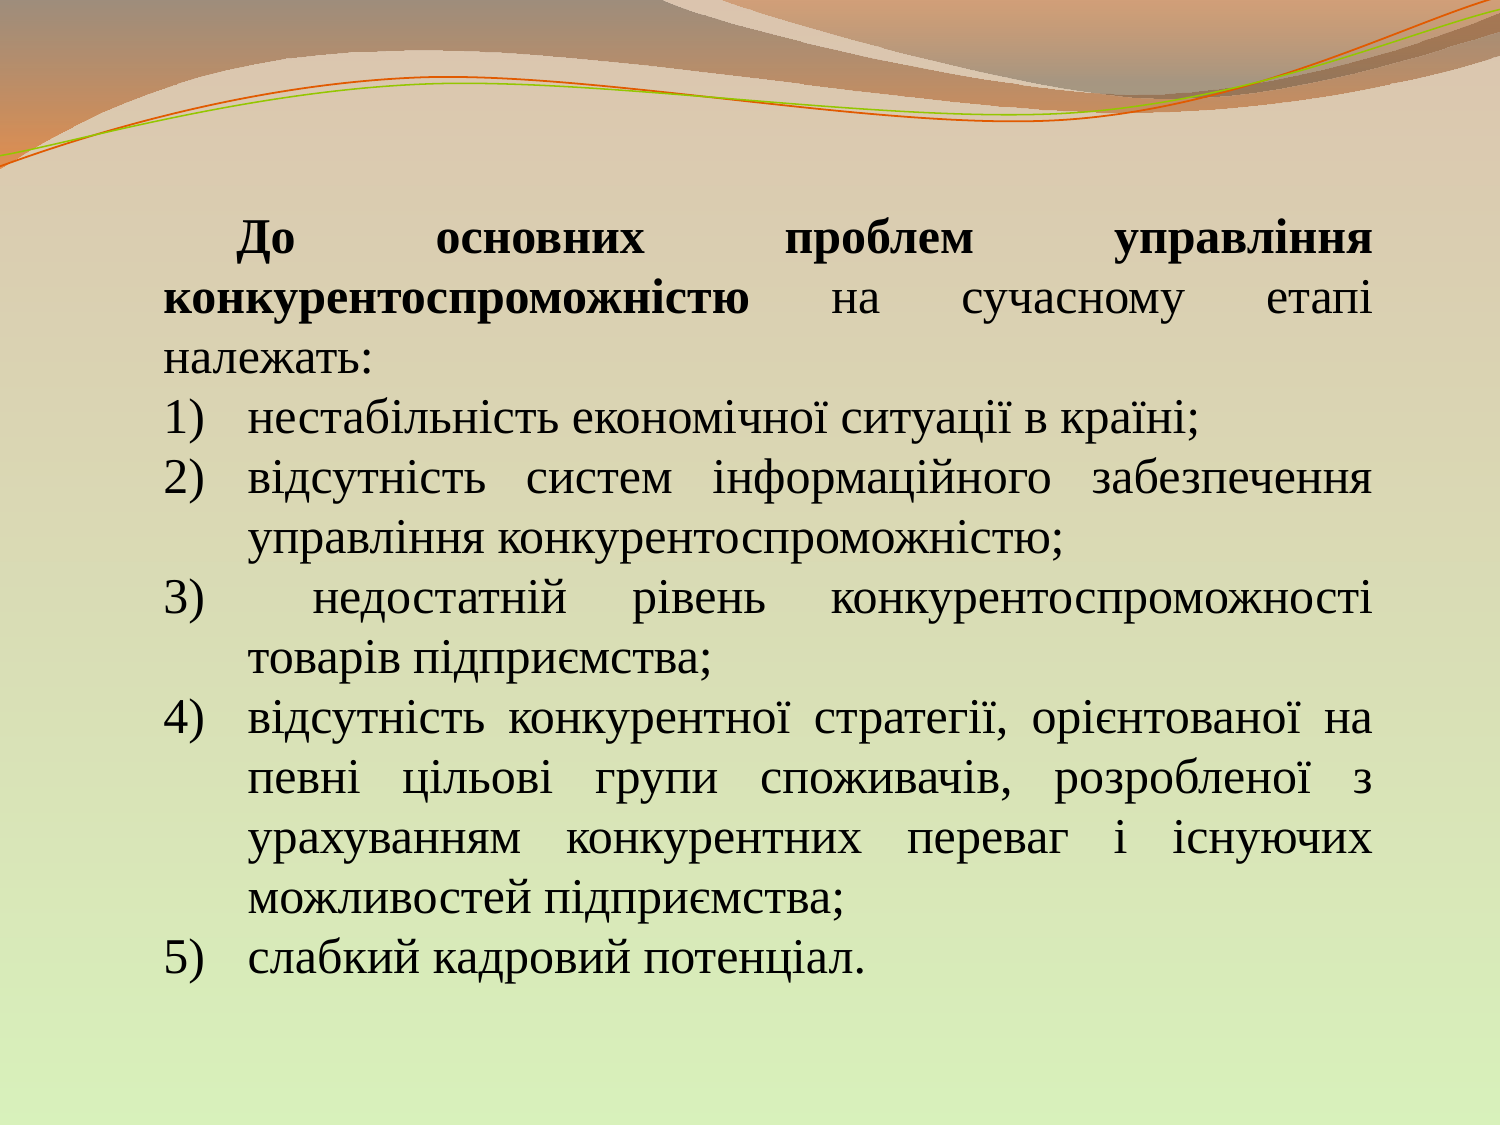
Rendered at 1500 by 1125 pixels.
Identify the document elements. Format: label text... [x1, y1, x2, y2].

text_box До основних проблем управління конкурентоспроможністю на сучасному етапі належать: нестабільність економічної ситуації в країні; відсутність систем інформаційного забезпечення управління конкурентоспроможністю; недостатній рівень конкурентоспроможності товарів підприємства; відсутність конкурентної стратегії, орієнтованої на певні цільові групи споживачів, розробленої з урахуванням конкурентних переваг і існуючих можливостей підприємства; слабкий кадровий потенціал. [147, 196, 1388, 991]
